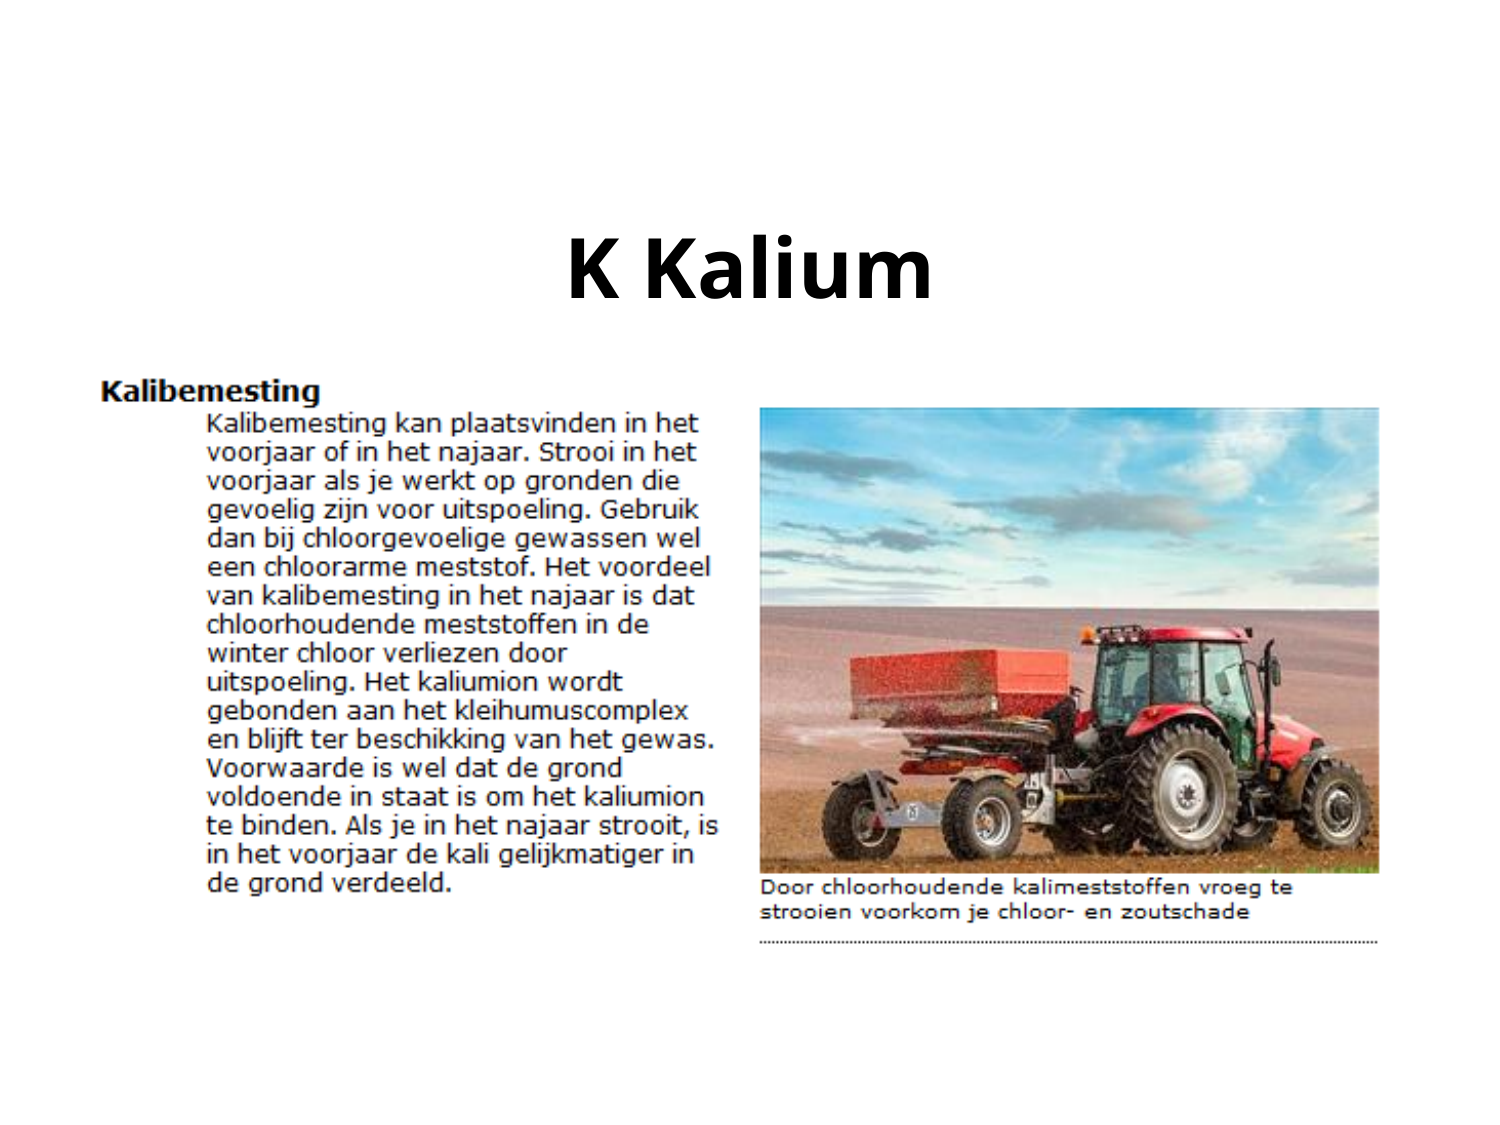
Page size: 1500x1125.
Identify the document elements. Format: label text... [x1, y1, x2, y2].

picture [88, 361, 1435, 954]
title K Kalium [283, 184, 1217, 347]
